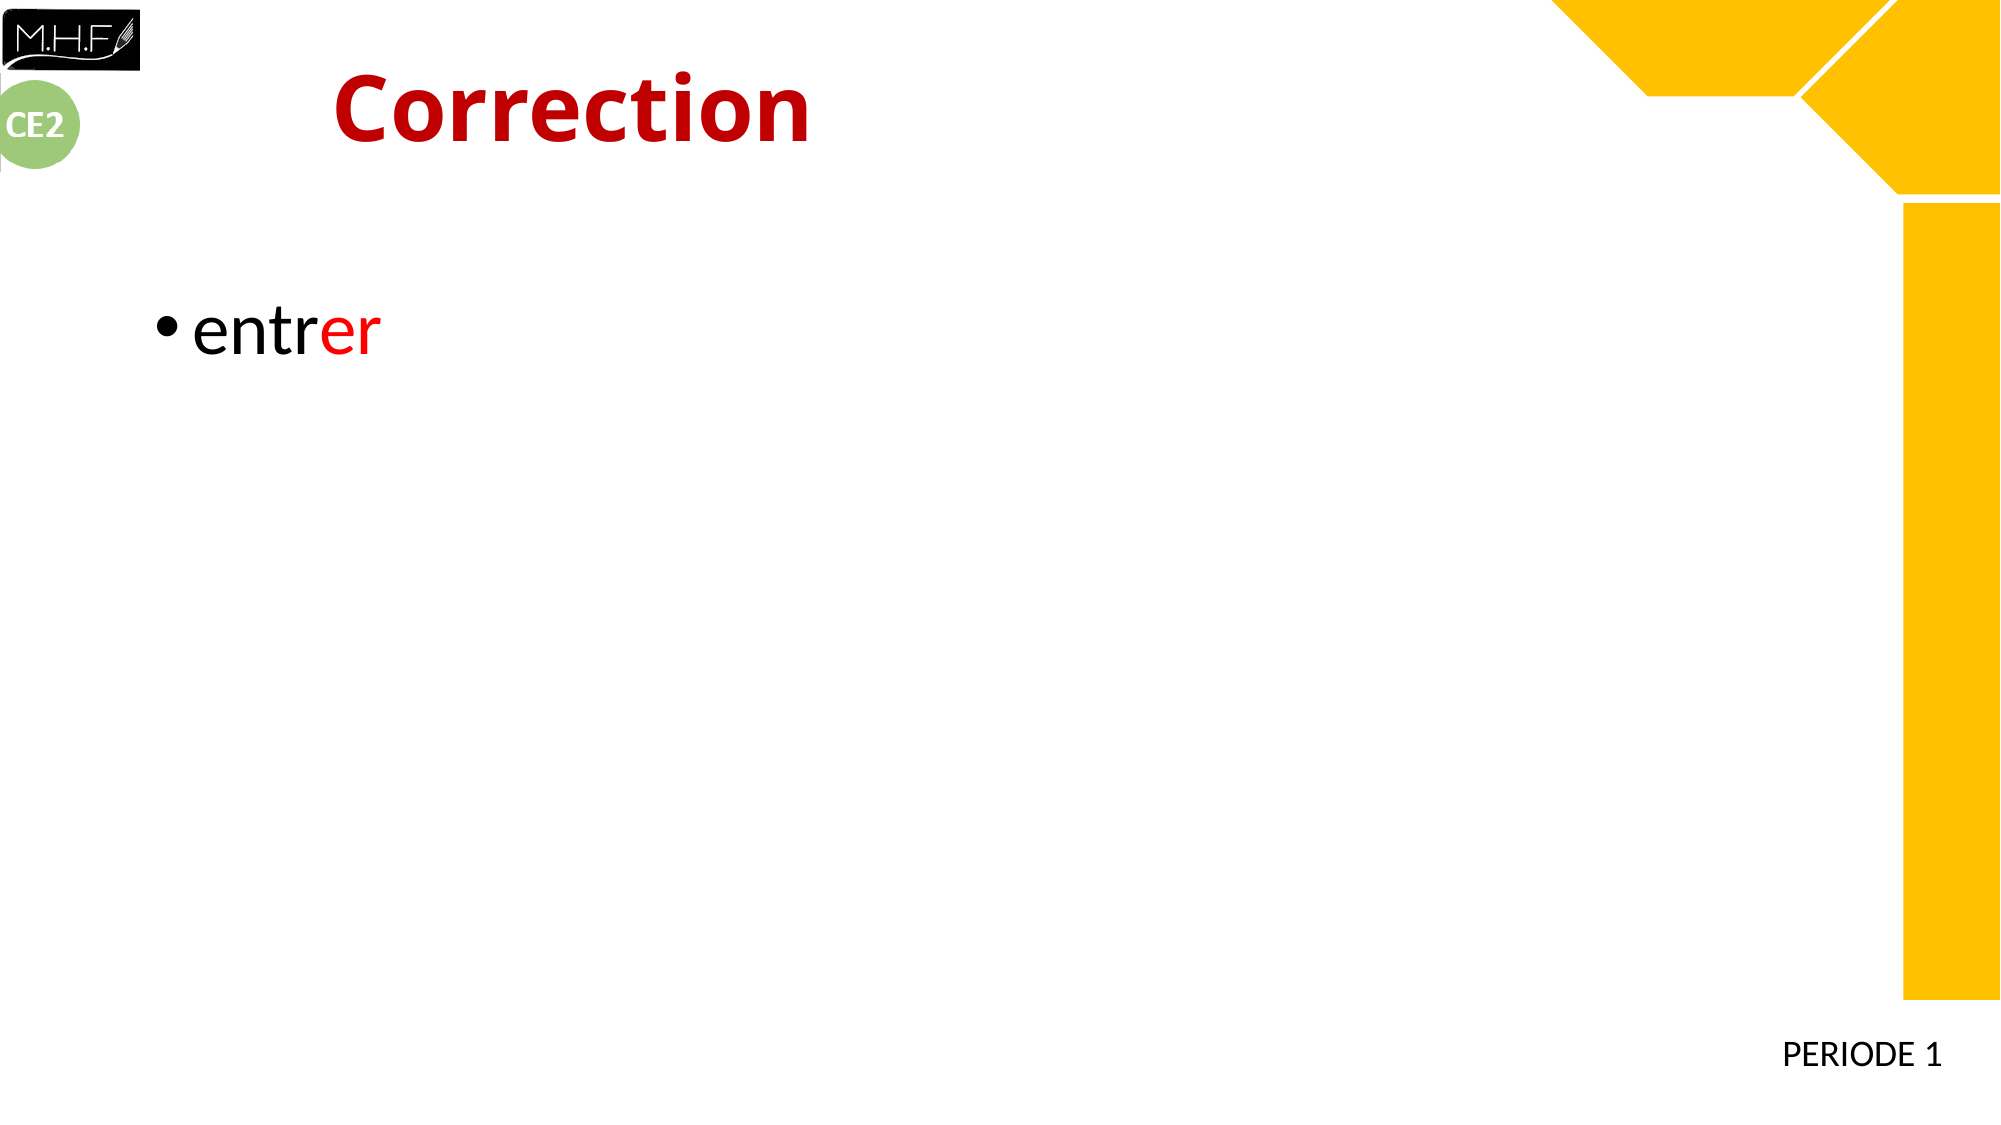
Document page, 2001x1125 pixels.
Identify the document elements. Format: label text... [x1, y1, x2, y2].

title Correction [316, 3, 1863, 221]
text_box [1799, 0, 2000, 196]
text_box PERIODE 1 [1362, 1021, 1967, 1125]
text_box [1902, 202, 2000, 1001]
text_box entrer [139, 282, 1865, 996]
picture [0, 7, 140, 172]
text_box [1549, 0, 1892, 98]
